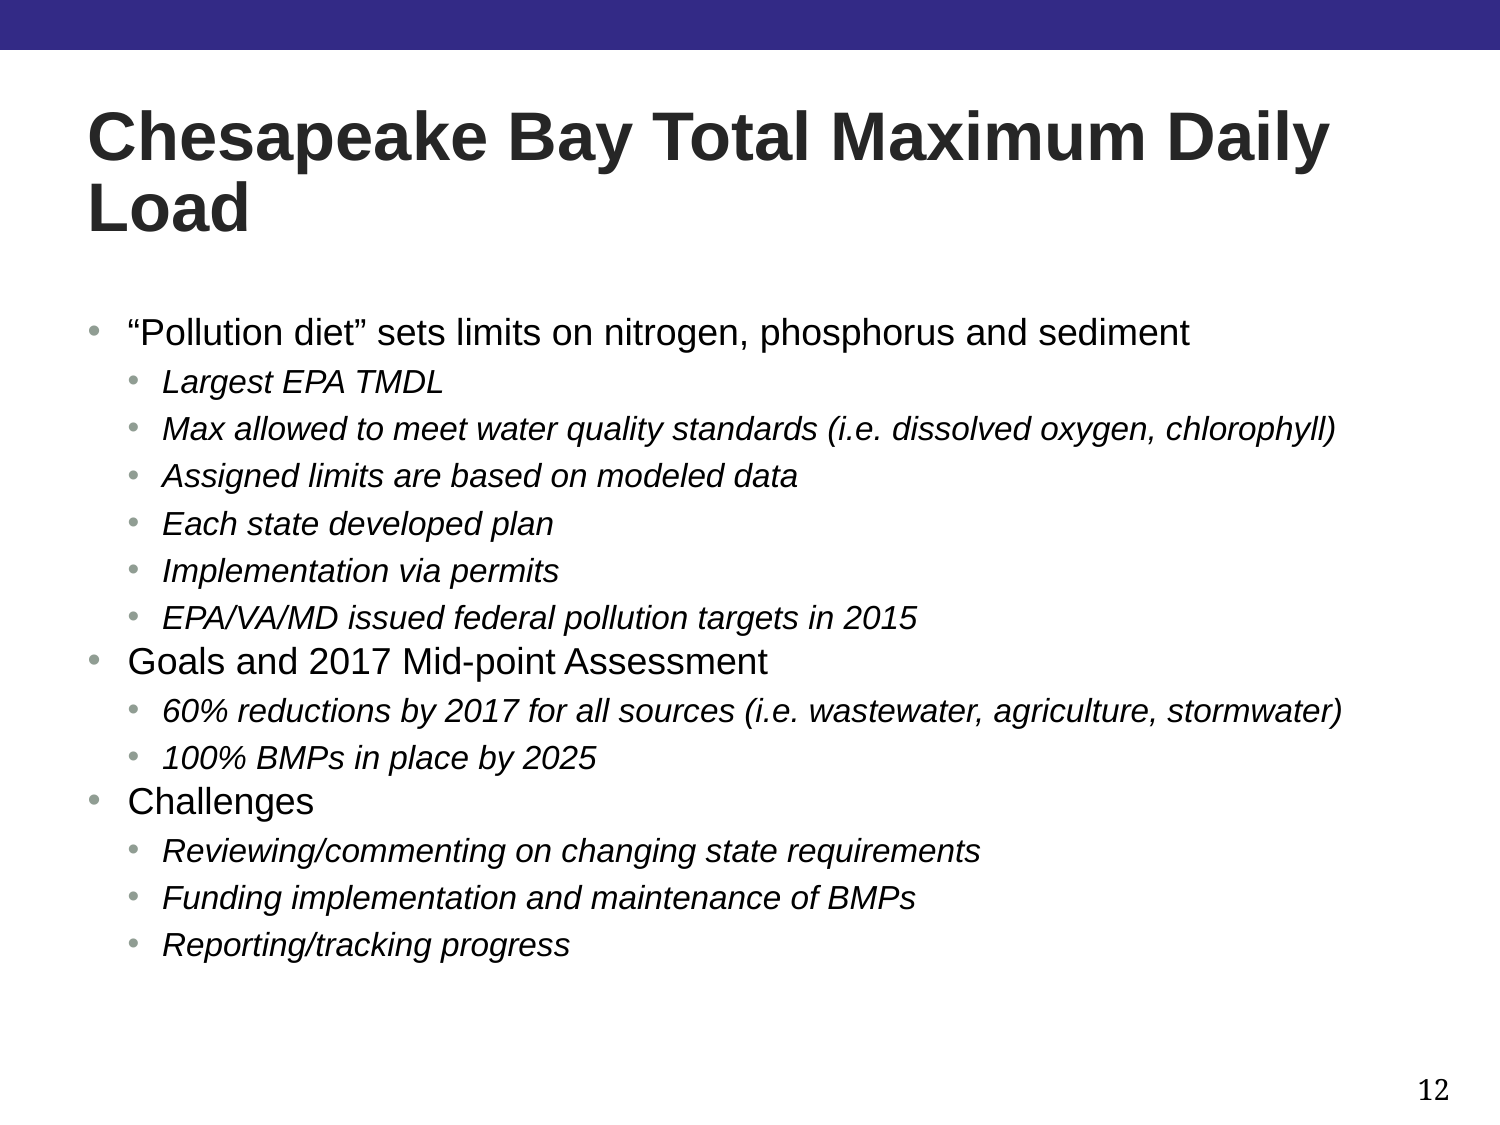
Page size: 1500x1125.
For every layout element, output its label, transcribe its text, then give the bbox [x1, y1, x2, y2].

title Chesapeake Bay Total Maximum Daily Load [87, 99, 1488, 251]
list “Pollution diet” sets limits on nitrogen, phosphorus and sediment Largest EPA TMDL Max allowed to meet water quality standards (i.e. dissolved oxygen, chlorophyll) Assigned limits are based on modeled data Each state developed plan Implementation via permits EPA/VA/MD issued federal pollution targets in 2015 Goals and 2017 Mid-point Assessment 60% reductions by 2017 for all sources (i.e. wastewater, agriculture, stormwater) 100% BMPs in place by 2025 Challenges Reviewing/commenting on changing state requirements Funding implementation and maintenance of BMPs Reporting/tracking progress [49, 262, 1451, 1051]
slide_number 12 [1387, 1072, 1450, 1110]
